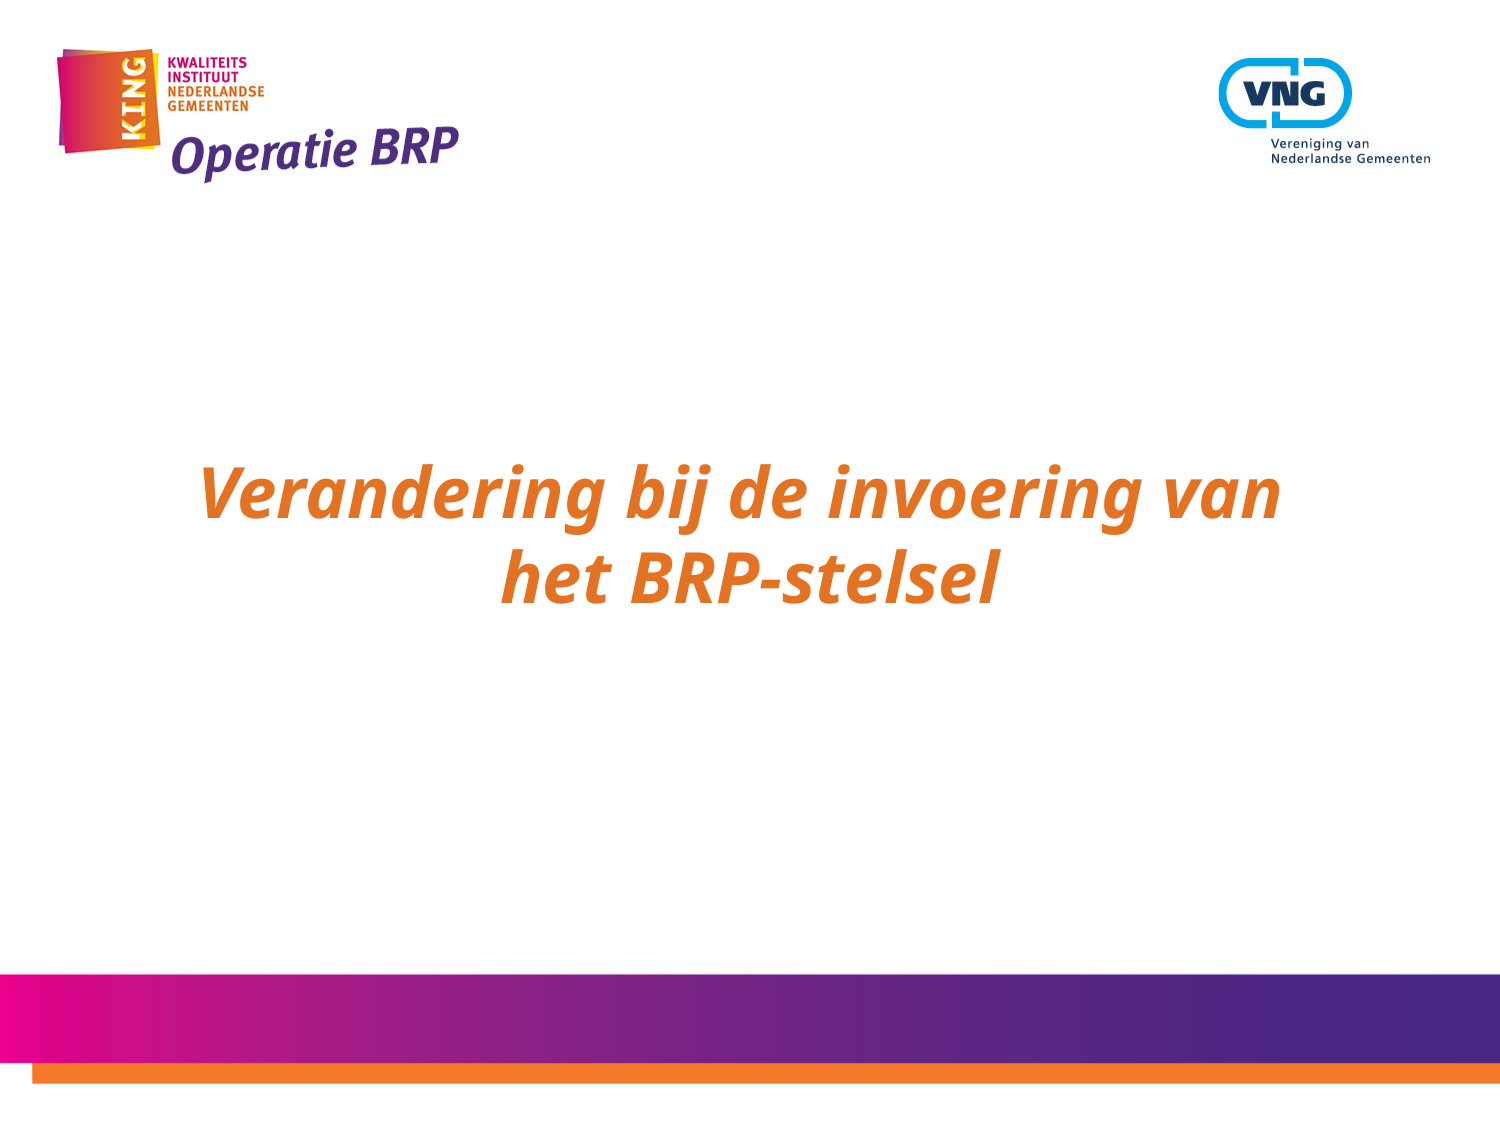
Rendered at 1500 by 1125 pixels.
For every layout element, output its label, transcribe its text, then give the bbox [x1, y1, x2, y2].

picture [0, 0, 1500, 439]
title Verandering bij de invoering van het BRP-stelsel [0, 439, 1500, 628]
picture [0, 628, 1500, 1125]
